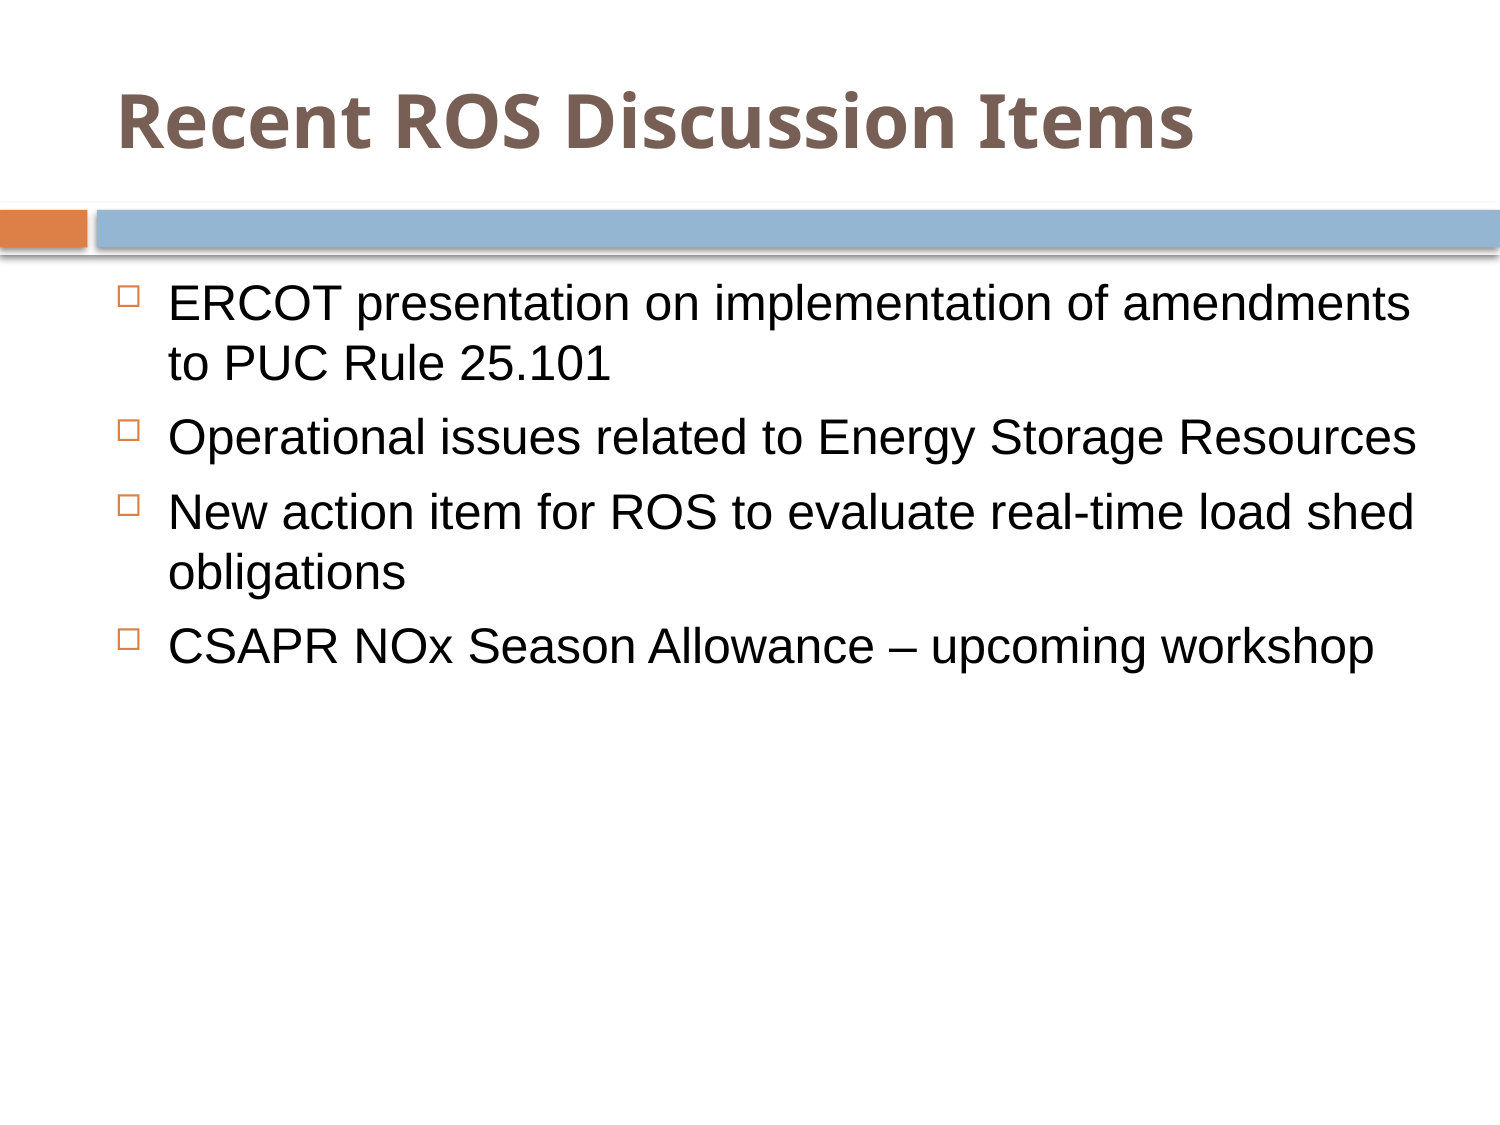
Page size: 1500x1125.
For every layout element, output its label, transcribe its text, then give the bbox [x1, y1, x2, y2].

list ERCOT presentation on implementation of amendments to PUC Rule 25.101 Operational issues related to Energy Storage Resources New action item for ROS to evaluate real-time load shed obligations CSAPR NOx Season Allowance – upcoming workshop [100, 262, 1439, 1001]
title Recent ROS Discussion Items [100, 37, 1439, 201]
